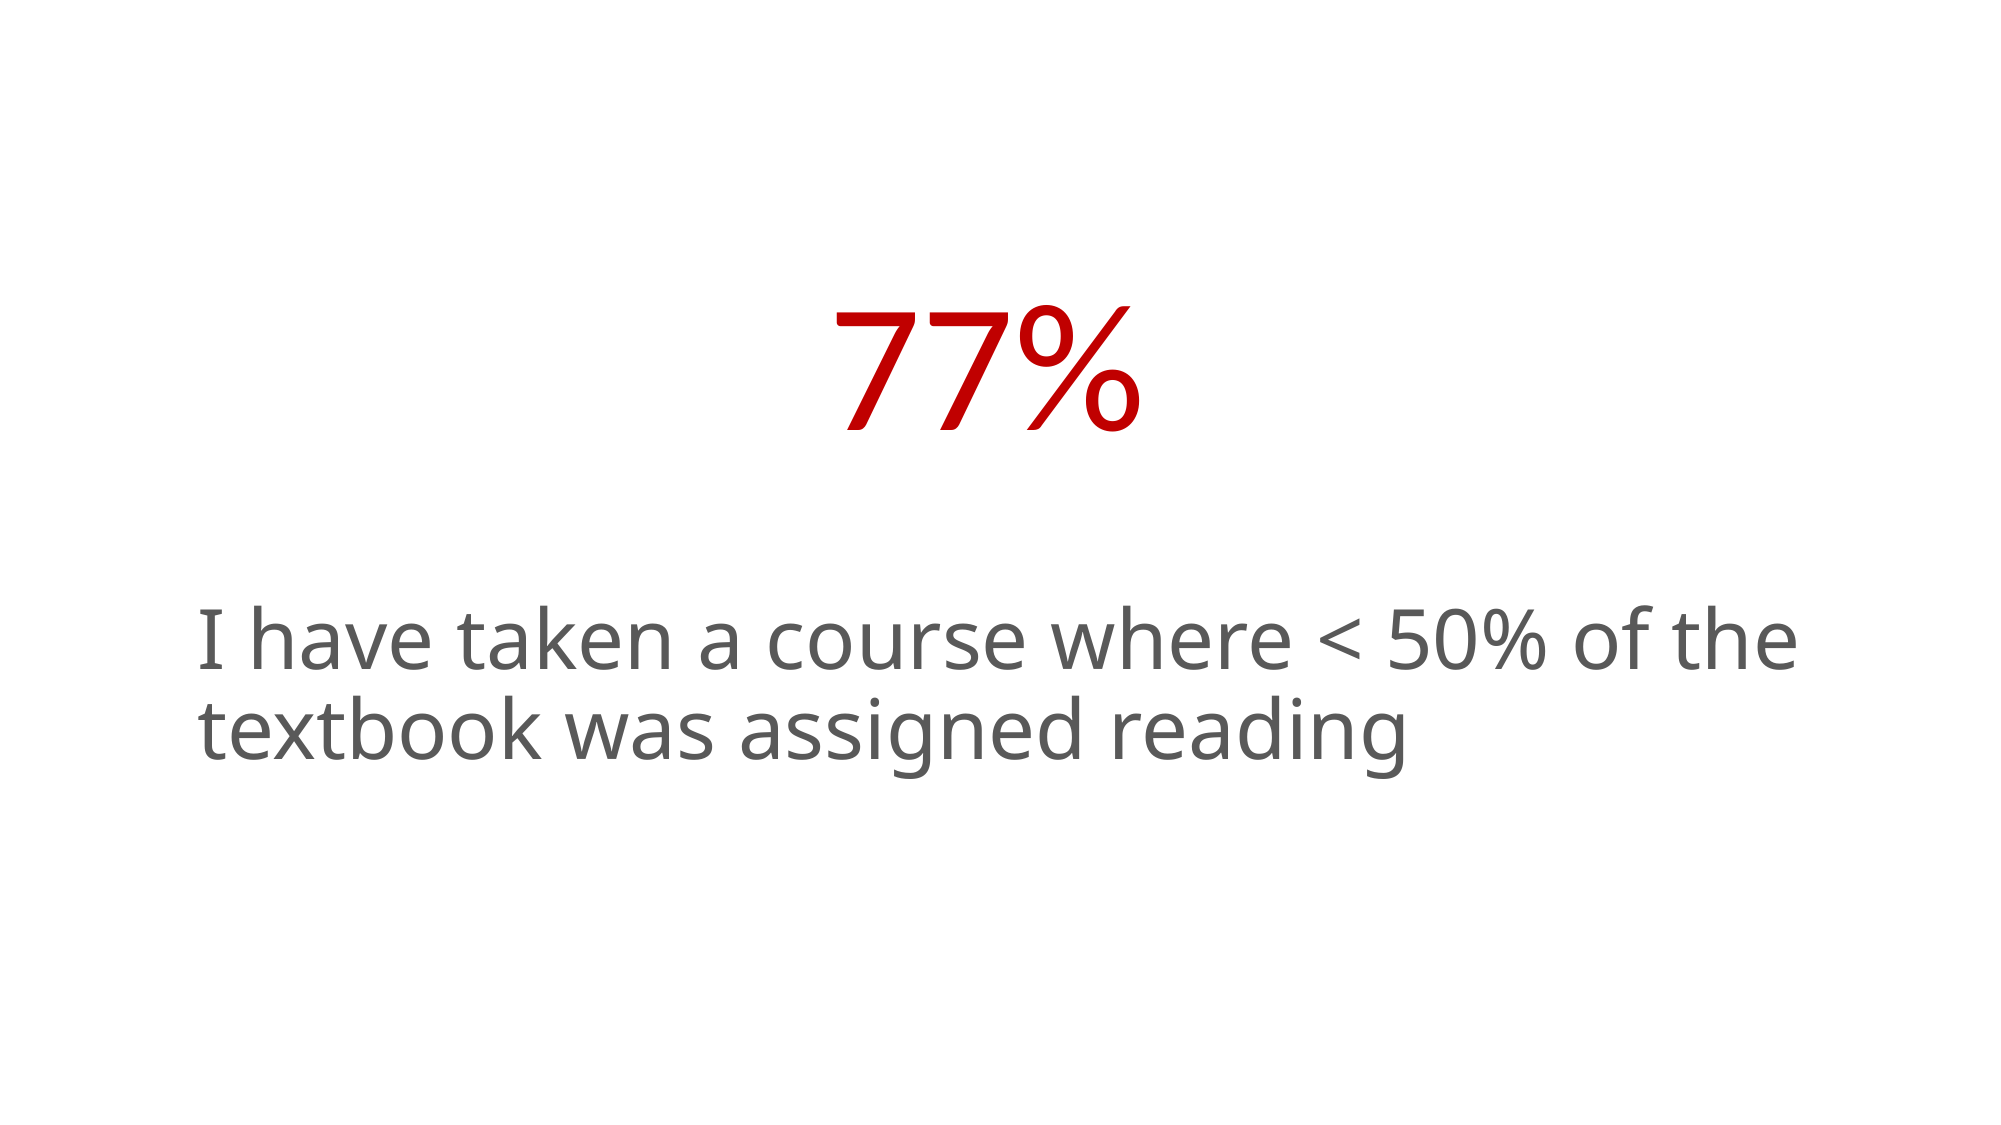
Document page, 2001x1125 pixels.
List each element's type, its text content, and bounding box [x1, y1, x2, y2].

title I have taken a course where < 50% of the textbook was assigned reading [182, 579, 1908, 797]
text_box 77% [814, 239, 1195, 475]
